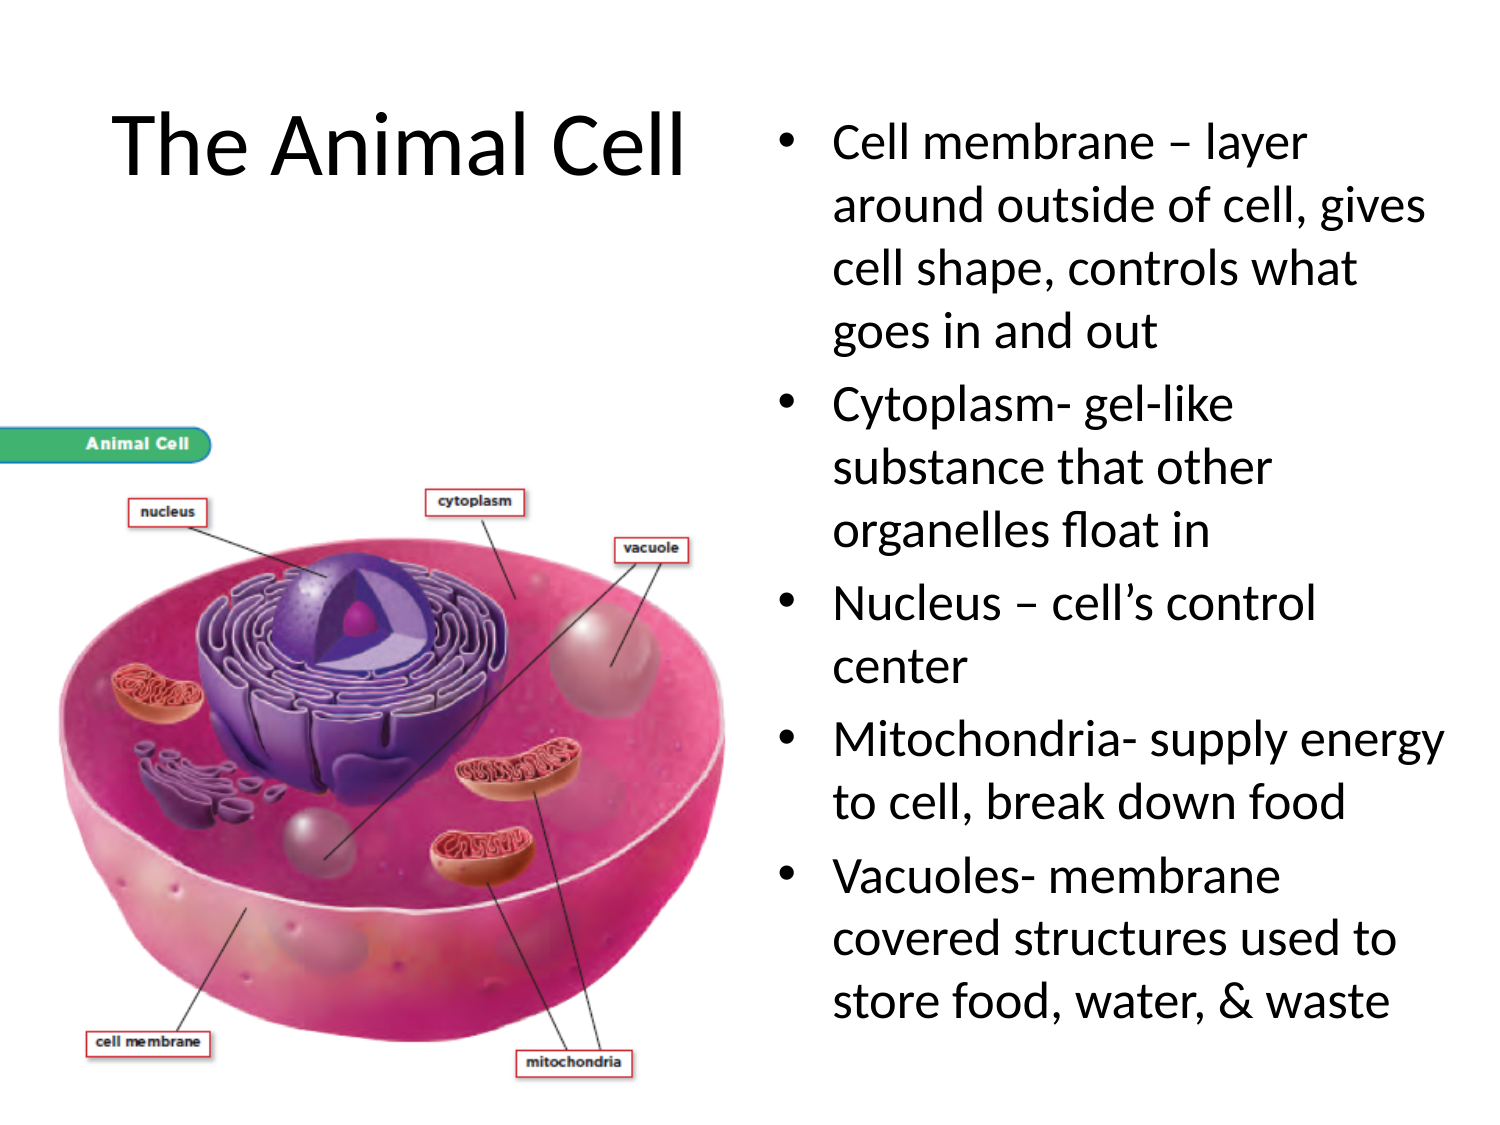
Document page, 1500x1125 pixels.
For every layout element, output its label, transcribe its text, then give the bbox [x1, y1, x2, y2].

list Cell membrane – layer around outside of cell, gives cell shape, controls what goes in and out Cytoplasm- gel-like substance that other organelles float in Nucleus – cell’s control center Mitochondria- supply energy to cell, break down food Vacuoles- membrane covered structures used to store food, water, & waste [762, 99, 1463, 1050]
title The Animal Cell [75, 45, 725, 233]
picture [0, 405, 766, 1125]
